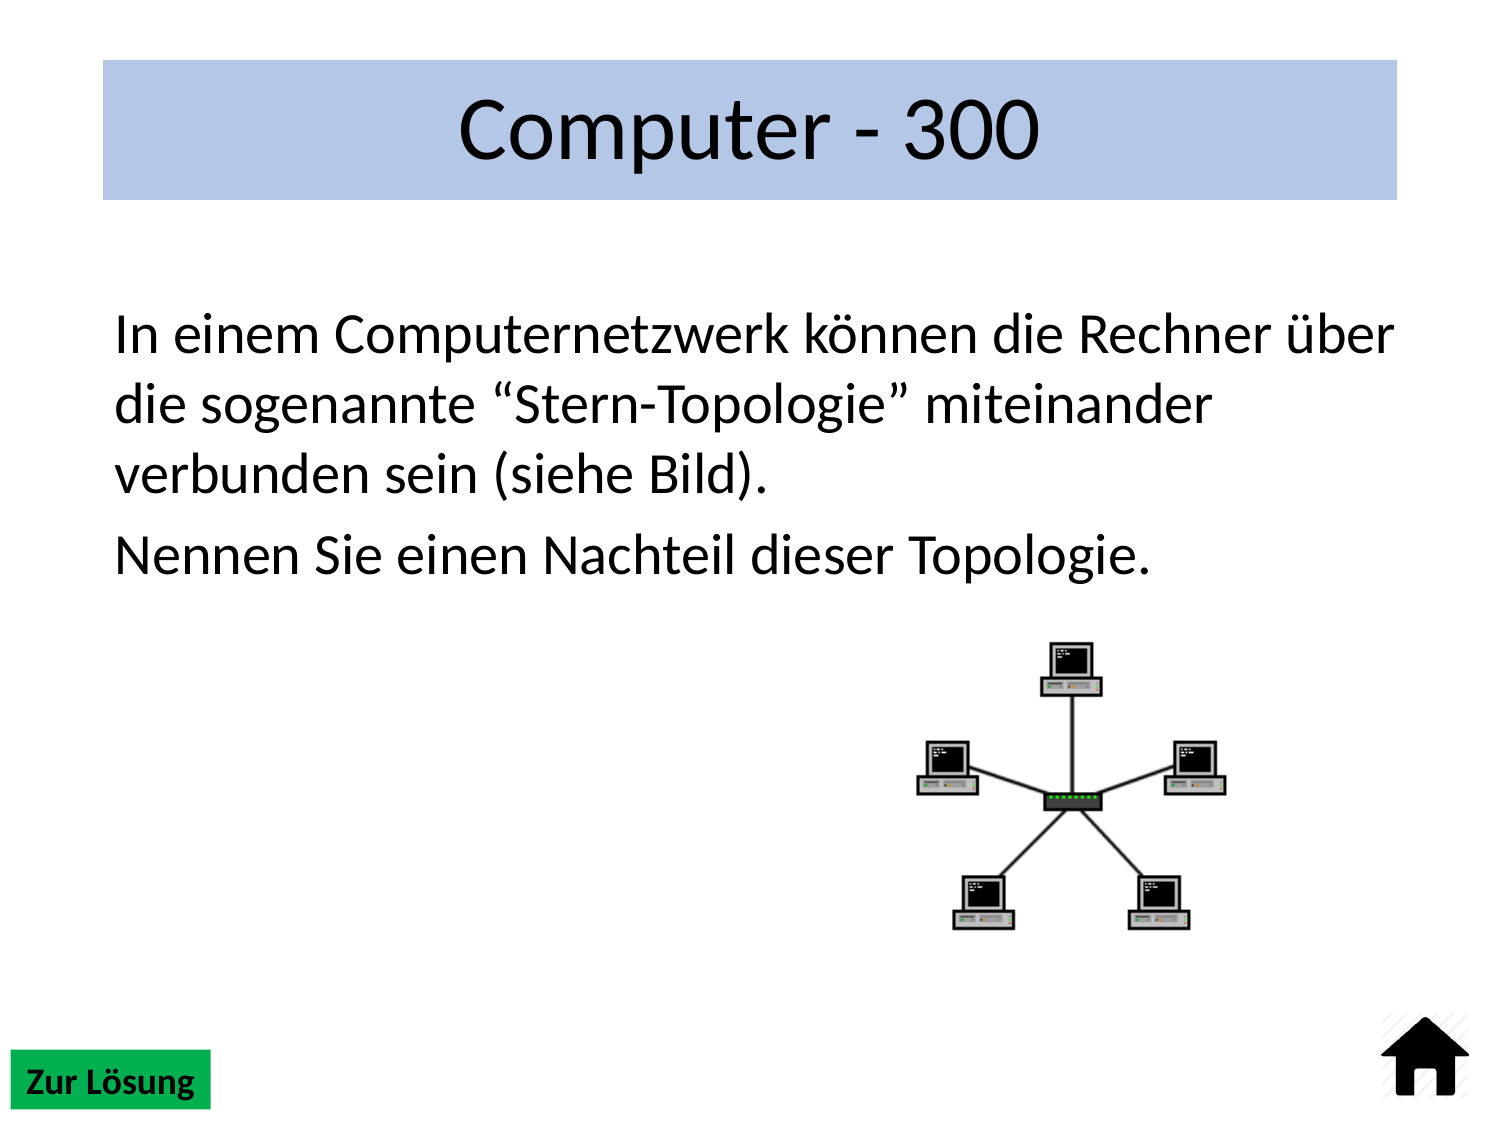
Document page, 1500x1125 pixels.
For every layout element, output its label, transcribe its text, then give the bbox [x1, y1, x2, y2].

text_box In einem Computernetzwerk können die Rechner über die sogenannte “Stern-Topologie” miteinander verbunden sein (siehe Bild). Nennen Sie einen Nachteil dieser Topologie. [99, 287, 1450, 1025]
text_box [74, 262, 1425, 1000]
text_box Zur Lösung [10, 1049, 211, 1110]
picture [912, 633, 1233, 946]
title Computer - 300 [103, 59, 1397, 200]
picture [1381, 1012, 1469, 1100]
